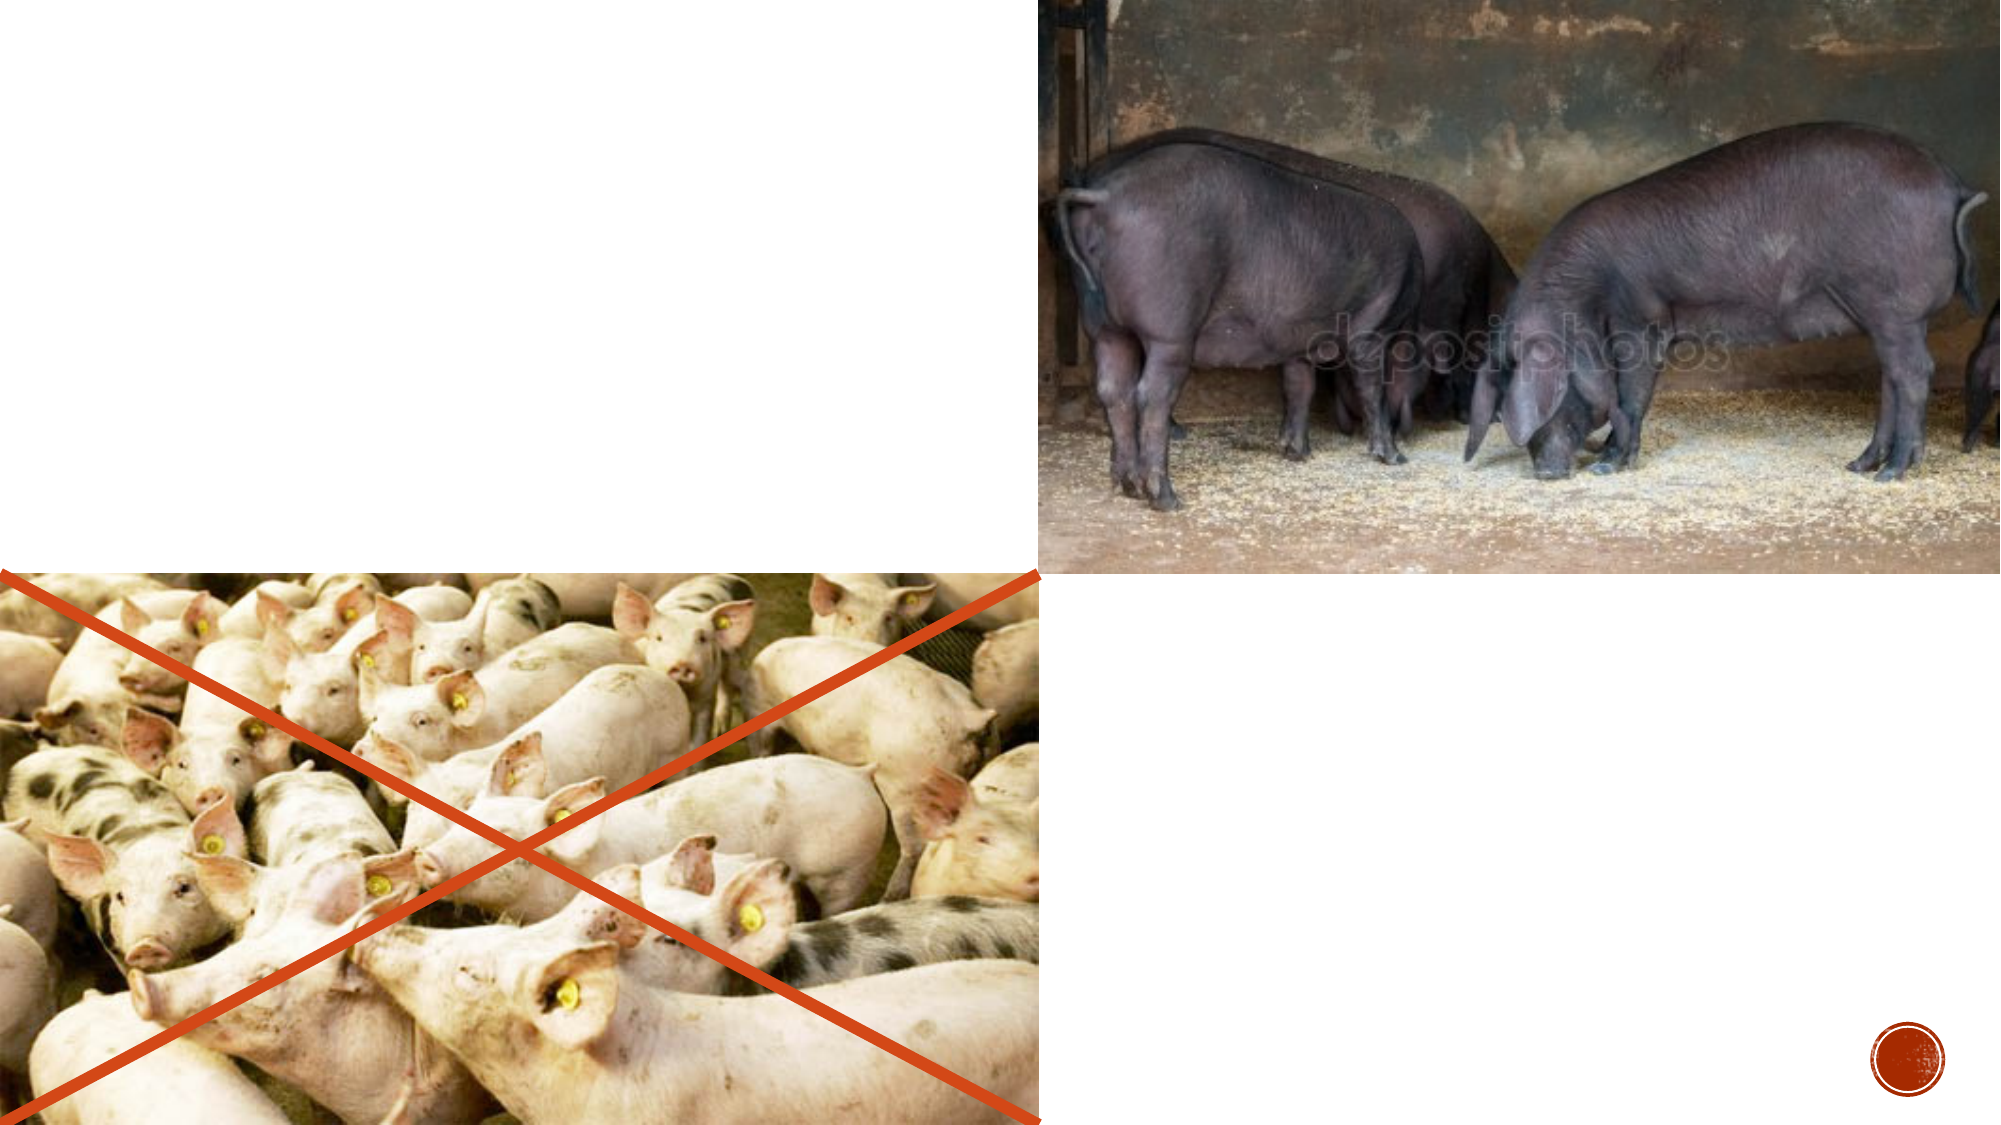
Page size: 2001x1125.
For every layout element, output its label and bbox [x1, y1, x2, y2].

list [1041, 2, 1998, 572]
text_box [1, 575, 1038, 1124]
